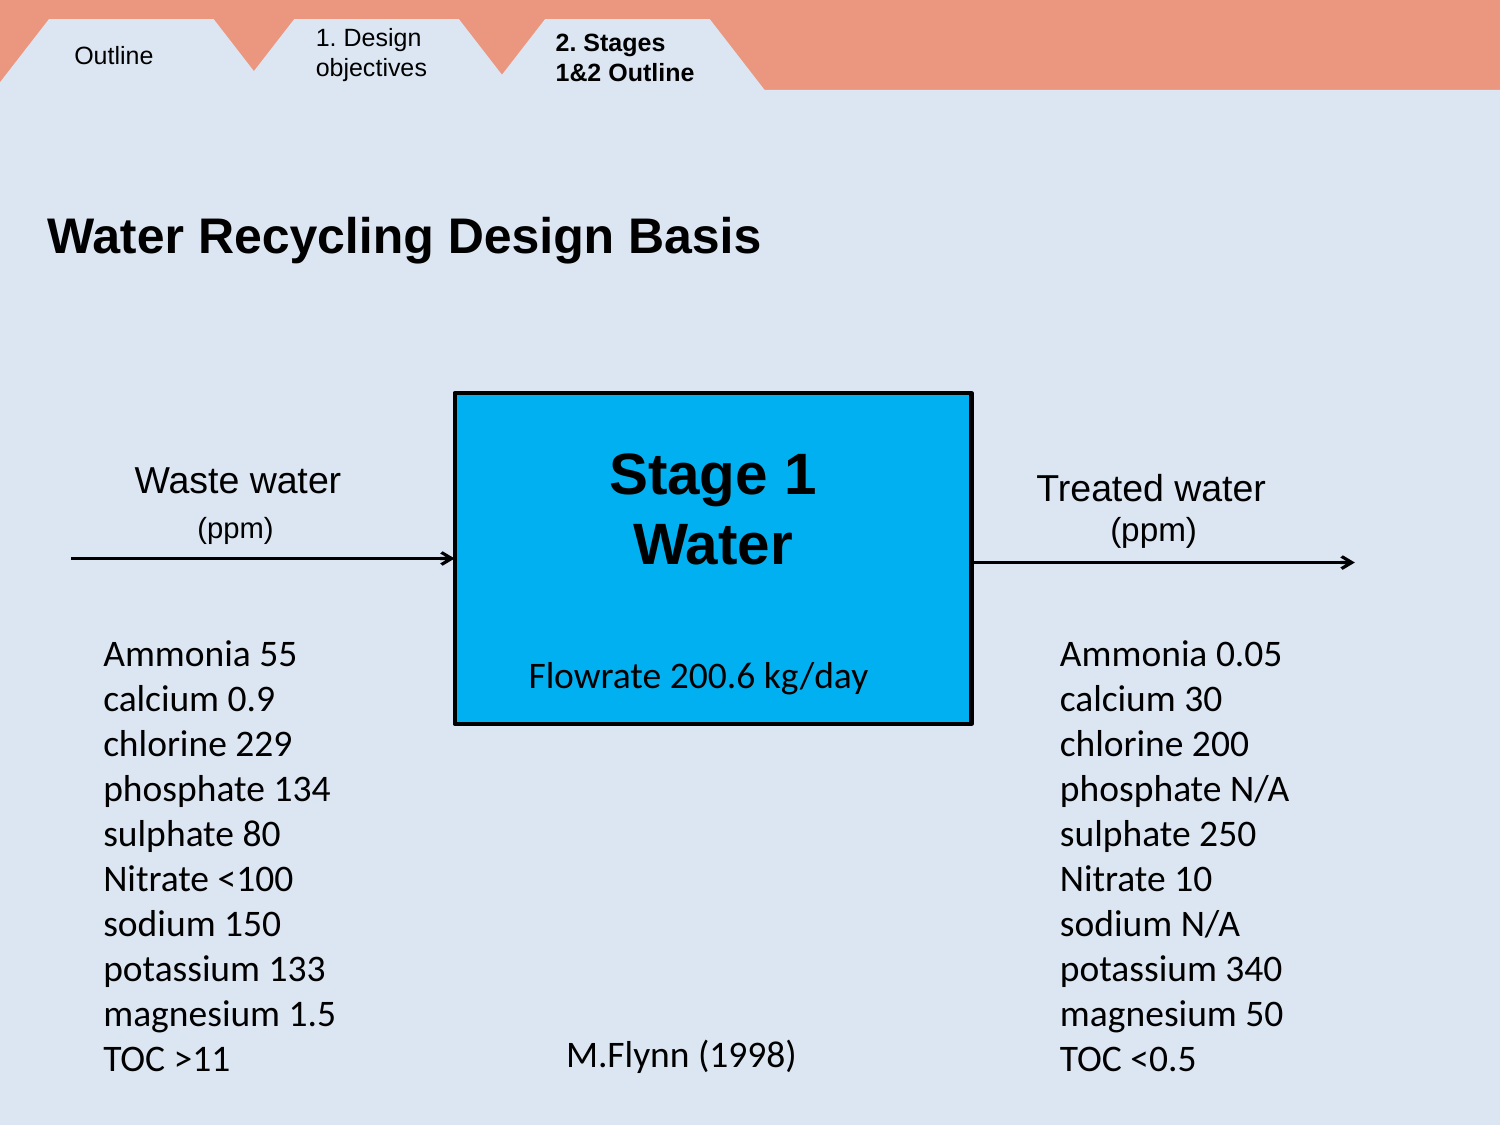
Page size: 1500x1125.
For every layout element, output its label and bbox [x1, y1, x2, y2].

list [0, 0, 1500, 1125]
